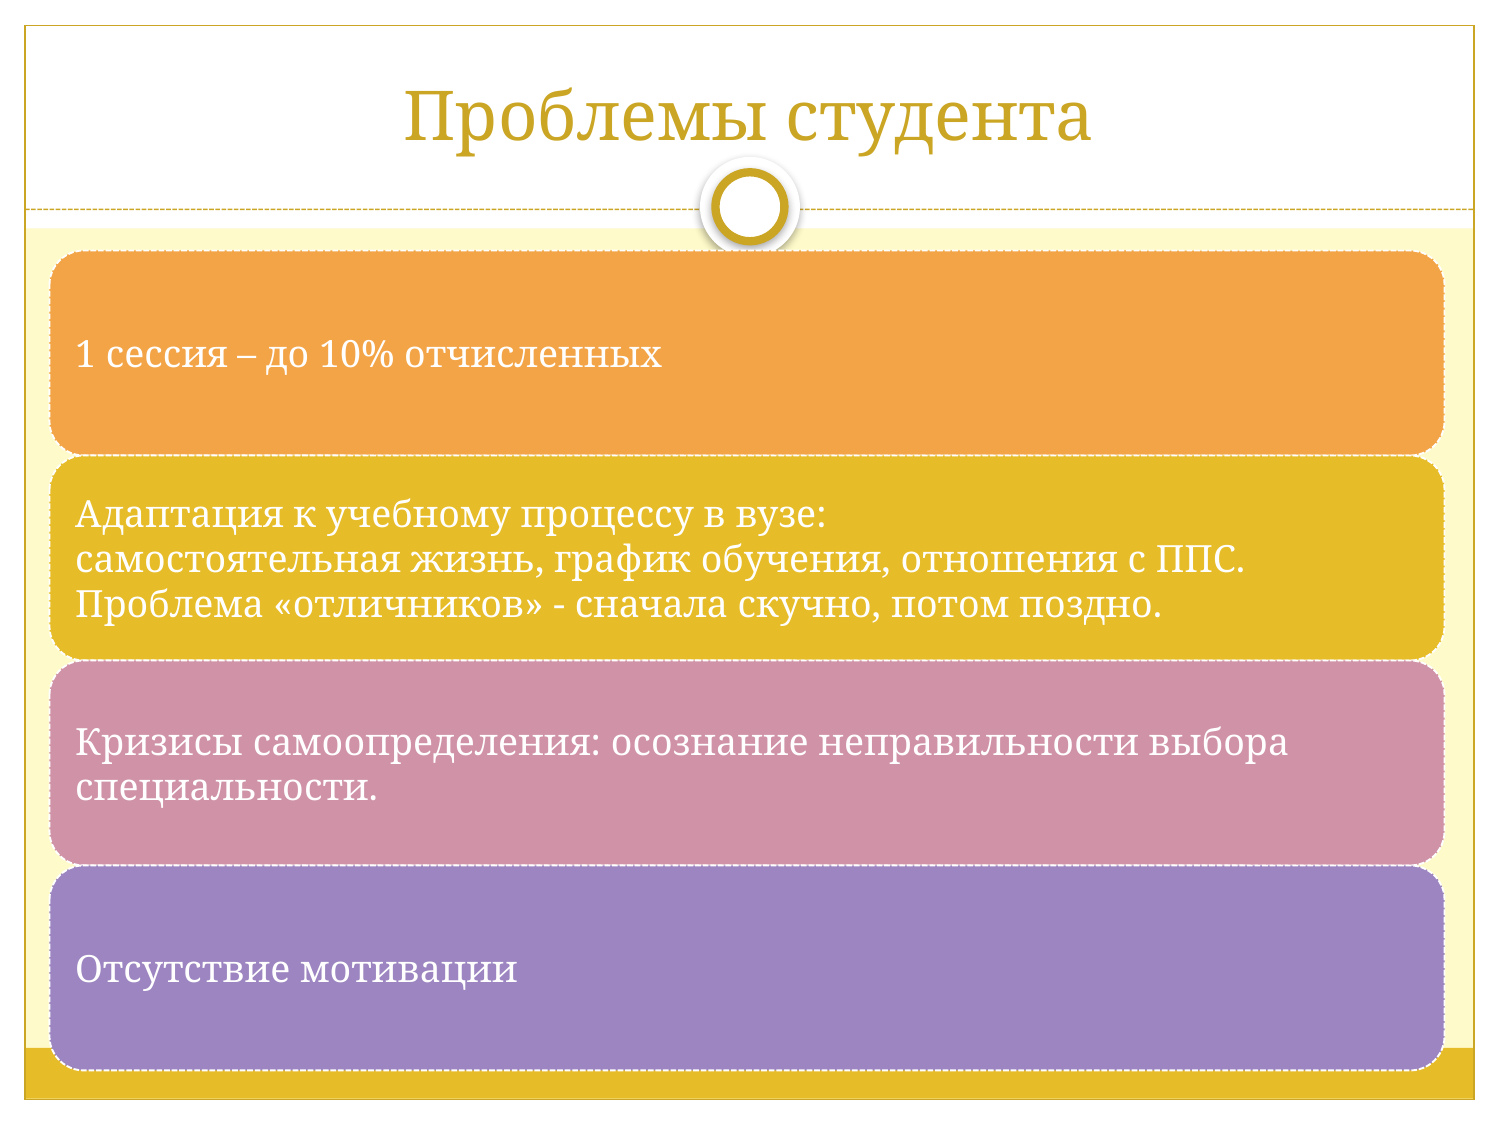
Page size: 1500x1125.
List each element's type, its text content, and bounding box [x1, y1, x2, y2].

title Проблемы студента [49, 37, 1450, 162]
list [49, 250, 1445, 1071]
